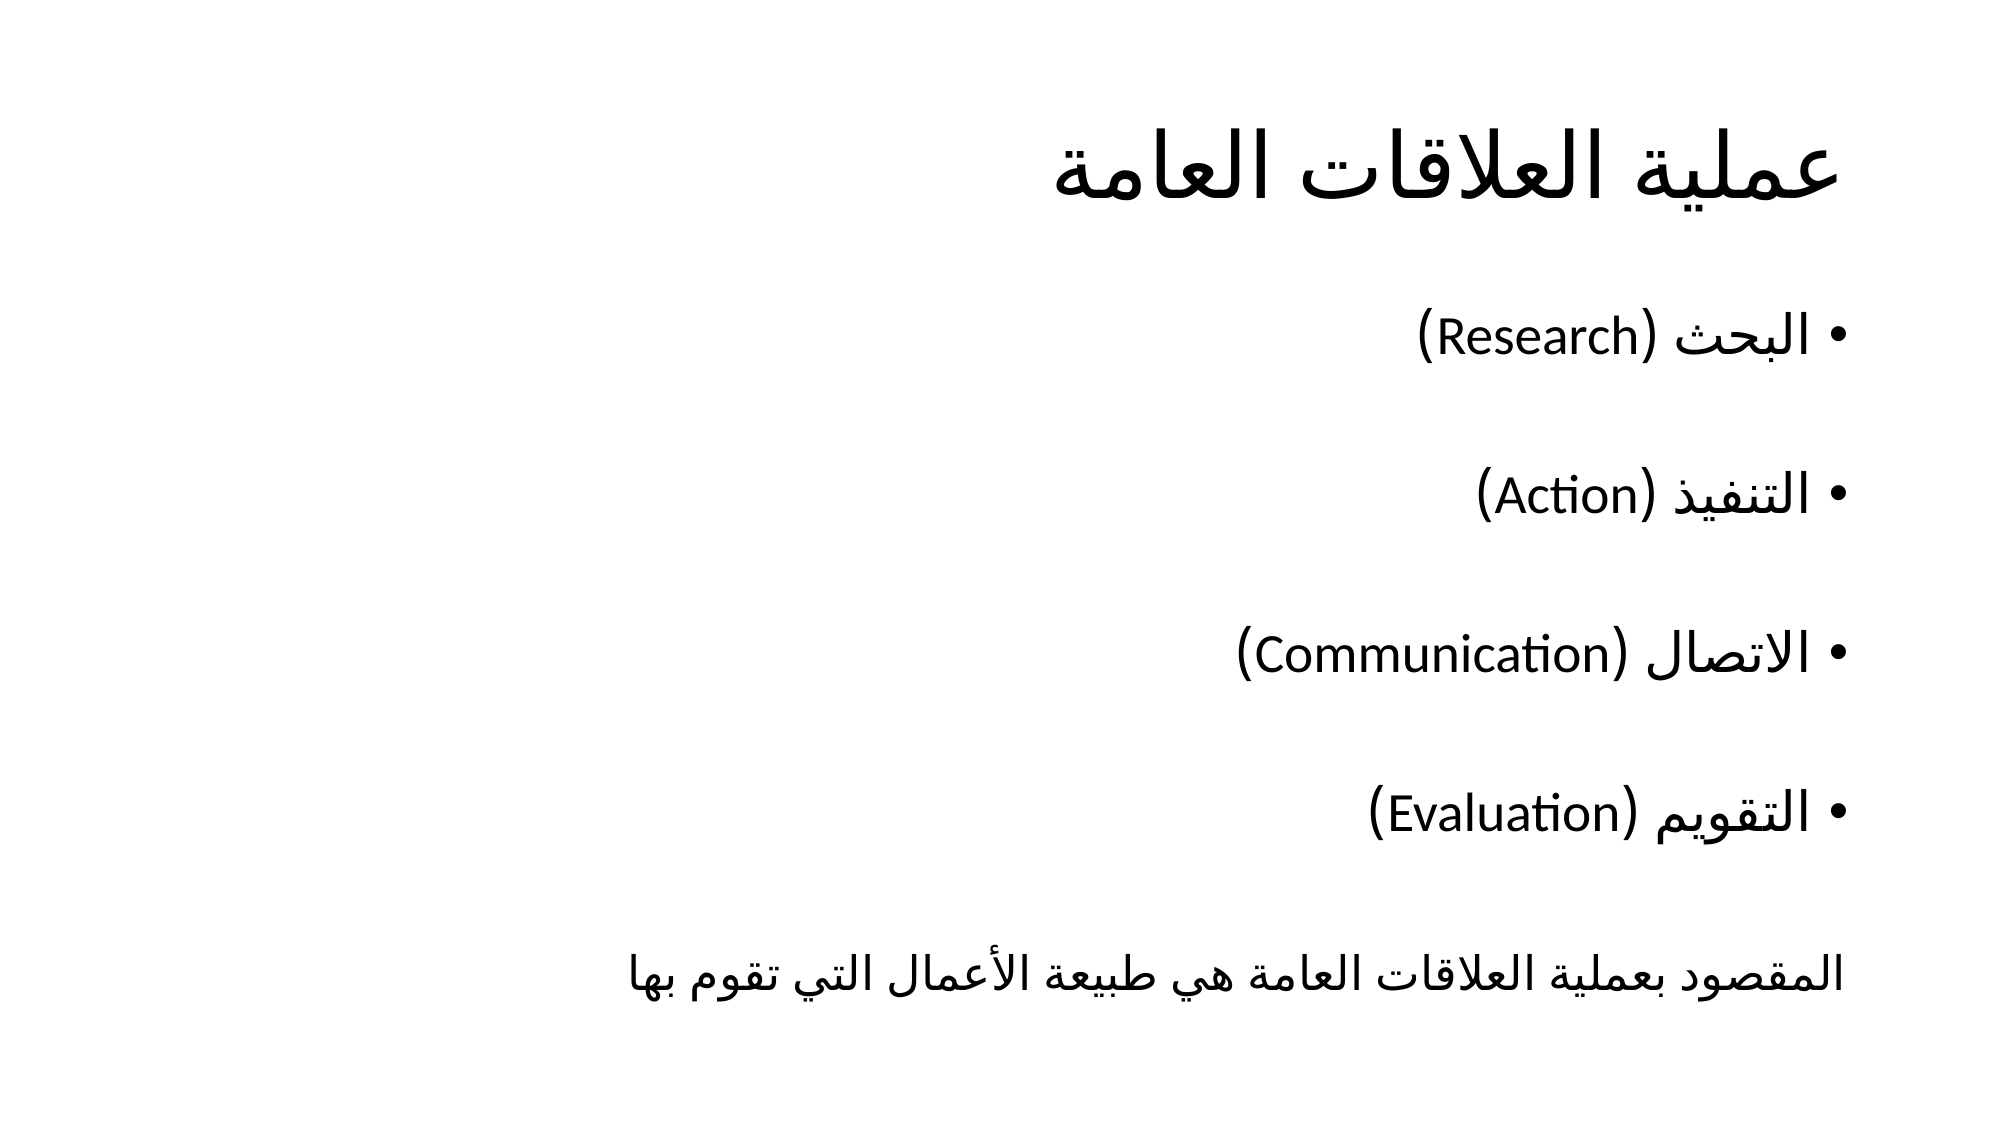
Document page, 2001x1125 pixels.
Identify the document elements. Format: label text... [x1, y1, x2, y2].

list البحث (Research) التنفيذ (Action) الاتصال (Communication) التقويم (Evaluation) المقصود بعملية العلاقات العامة هي طبيعة الأعمال التي تقوم بها [137, 299, 1863, 1014]
title عملية العلاقات العامة [137, 59, 1863, 278]
